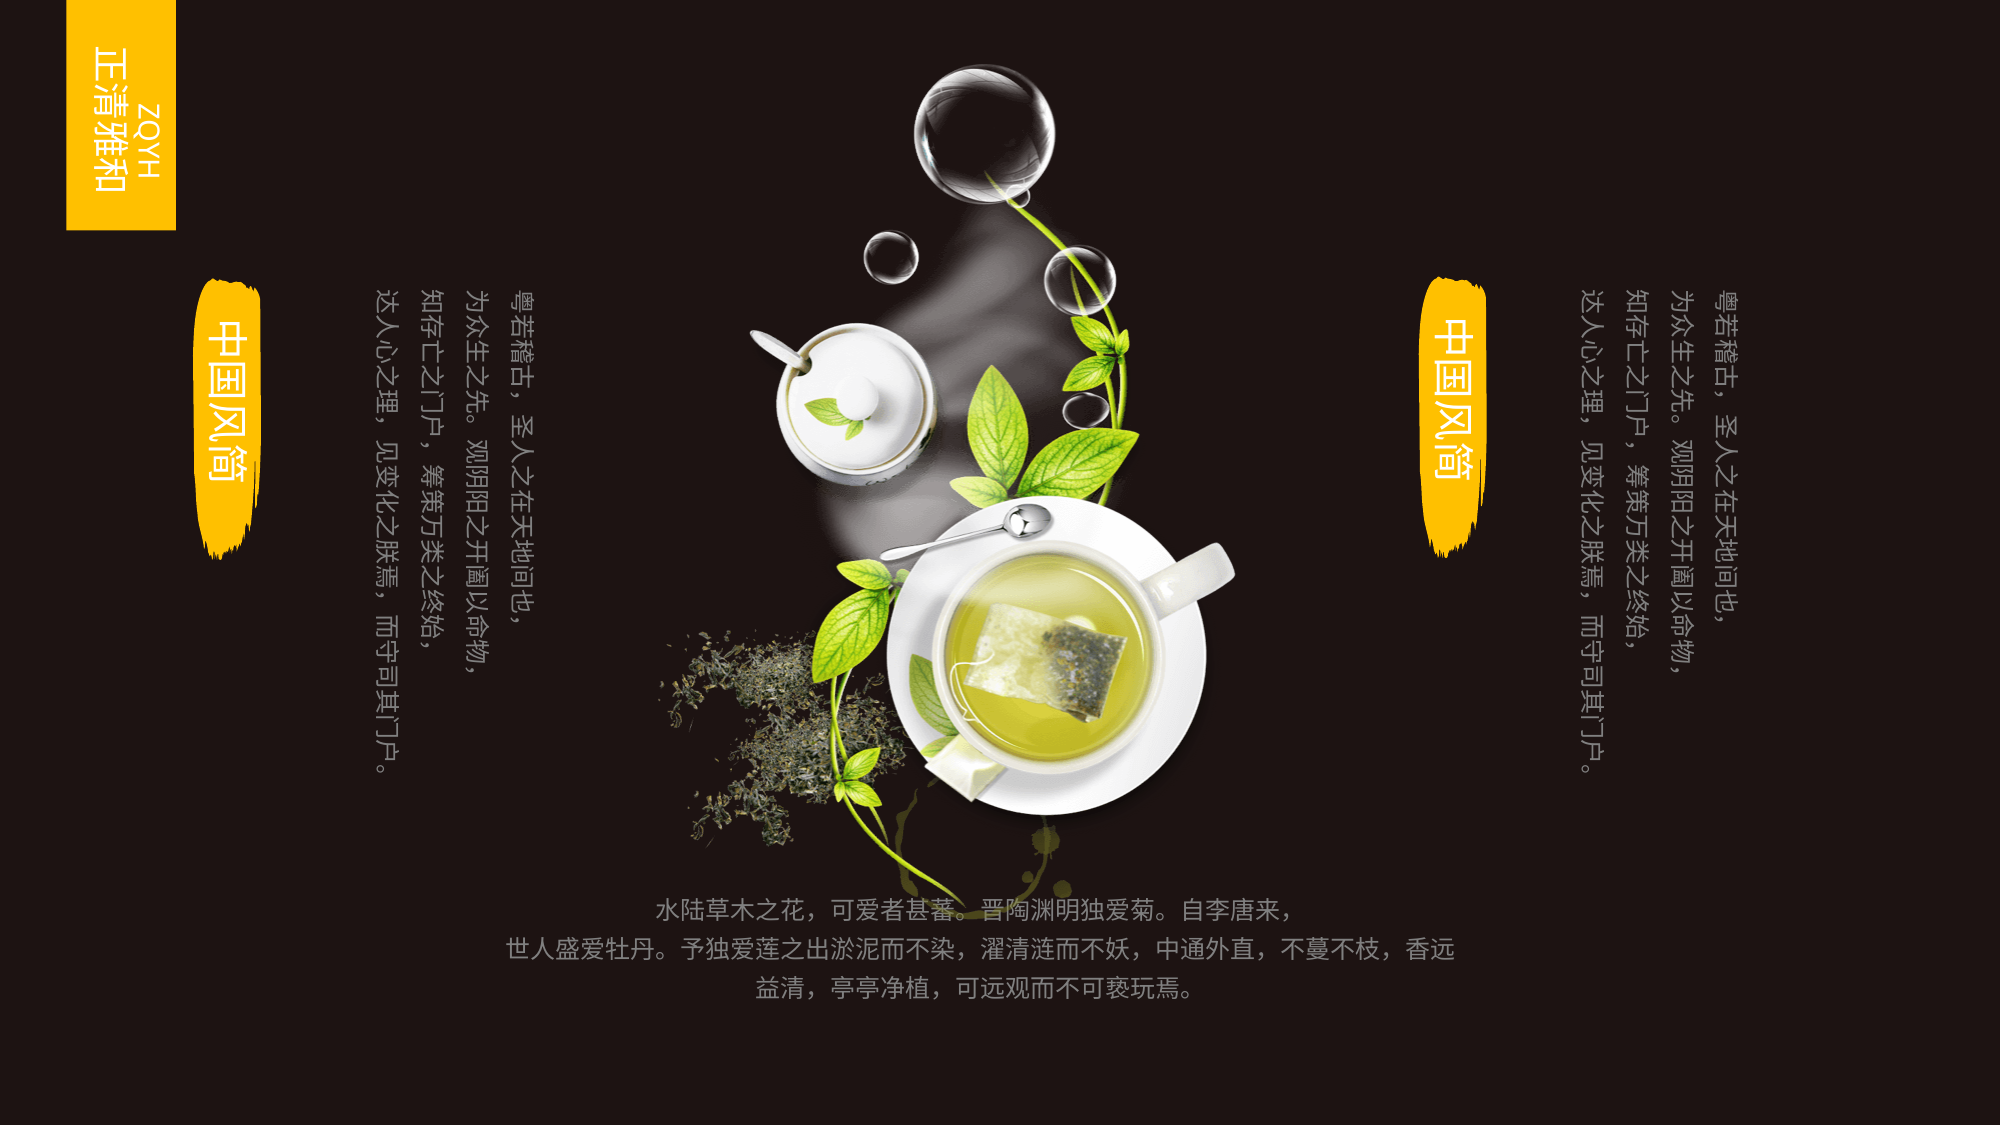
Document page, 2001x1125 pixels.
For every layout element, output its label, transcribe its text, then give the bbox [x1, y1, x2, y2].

text_box 水陆草木之花，可爱者甚蕃。晋陶渊明独爱菊。自李唐来， 世人盛爱牡丹。予独爱莲之出淤泥而不染，濯清涟而不妖，中通外直，不蔓不枝，香远益清，亭亭净植，可远观而不可亵玩焉。 [481, 878, 1480, 1010]
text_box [188, 274, 270, 561]
picture [620, 30, 1300, 955]
text_box 粤若稽古，圣人之在天地间也， 为众生之先。观阴阳之开阖以命物， 知存亡之门户，筹策万类之终始， 达人心之理，见变化之朕焉，而守司其门户。 [1507, 274, 1766, 943]
text_box 粤若稽古，圣人之在天地间也， 为众生之先。观阴阳之开阖以命物， 知存亡之门户，筹策万类之终始， 达人心之理，见变化之朕焉，而守司其门户。 [303, 274, 561, 943]
text_box [65, 0, 177, 231]
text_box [1414, 272, 1496, 559]
text_box ZQYH [109, 88, 176, 206]
text_box 正清雅和 [66, 30, 143, 212]
